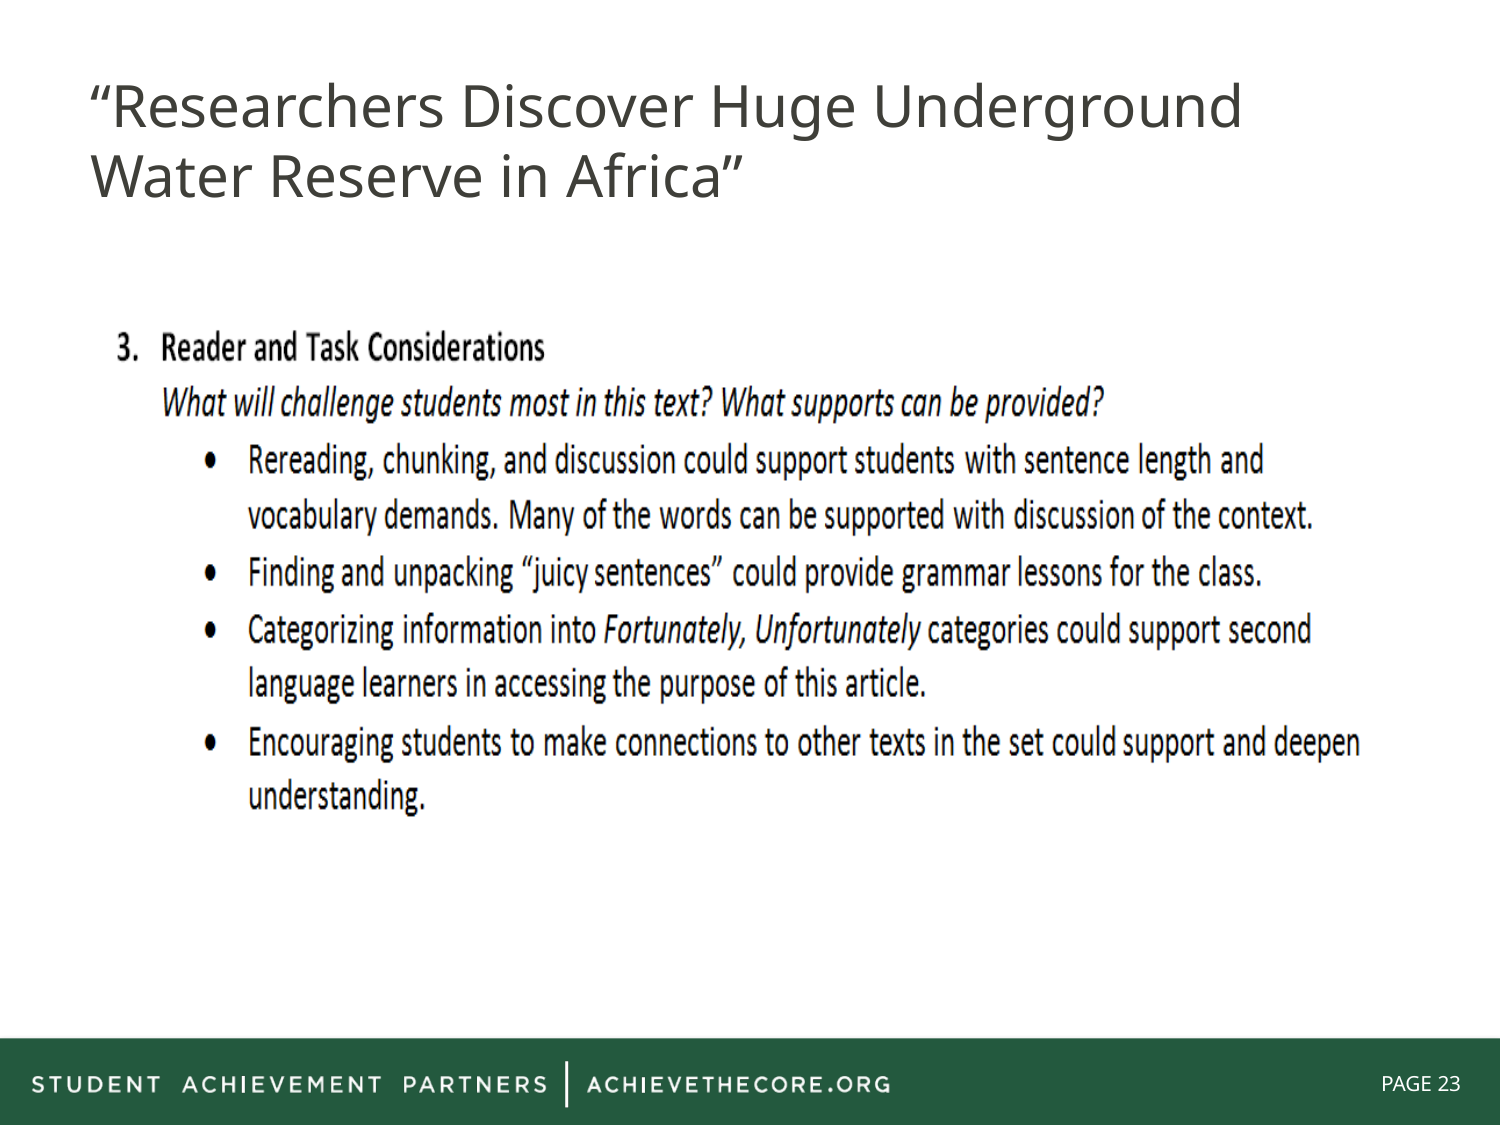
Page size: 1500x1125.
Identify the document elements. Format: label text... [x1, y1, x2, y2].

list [98, 295, 1413, 831]
title “Researchers Discover Huge Underground Water Reserve in Africa” [75, 45, 1425, 233]
